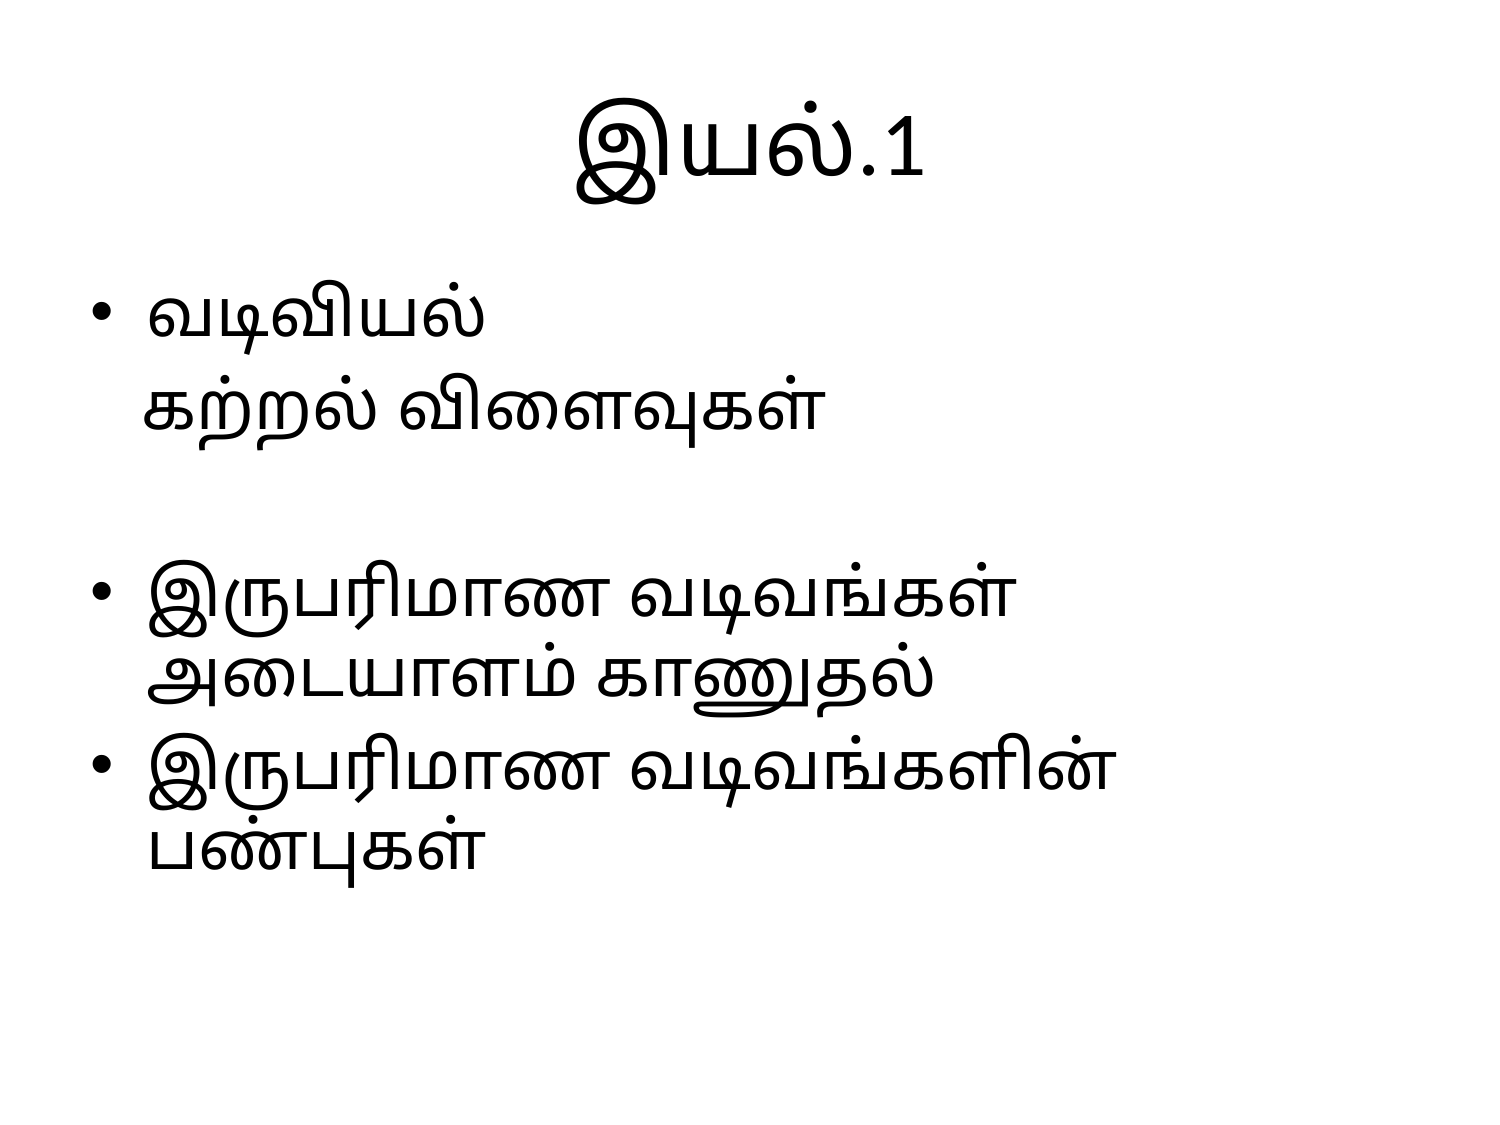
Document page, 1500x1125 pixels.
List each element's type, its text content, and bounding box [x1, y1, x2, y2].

title இயல்.1 [75, 45, 1425, 233]
list வடிவியல் கற்றல் விளைவுகள் இருபரிமாண வடிவங்கள் அடையாளம் காணுதல் இருபரிமாண வடிவங்களின் பண்புகள் [75, 262, 1425, 1005]
